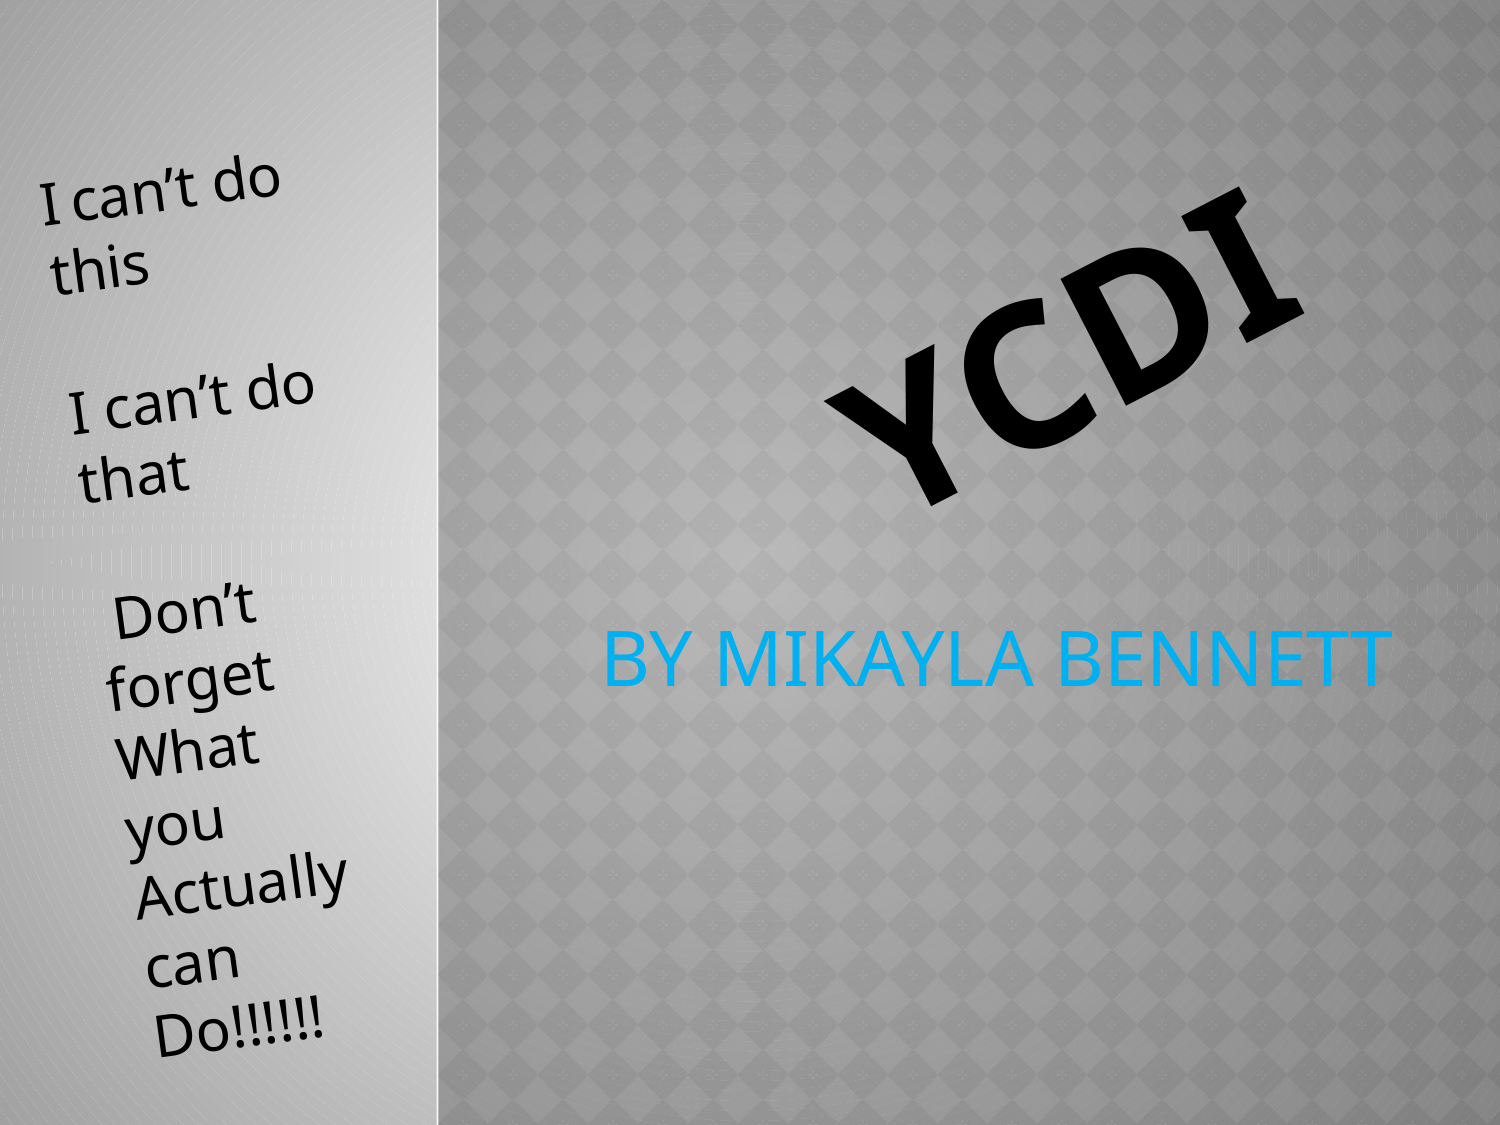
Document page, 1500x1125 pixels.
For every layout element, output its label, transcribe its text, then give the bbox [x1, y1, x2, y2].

title YCDI [361, 128, 1336, 829]
subtitle BY MIKAYLA BENNETT [562, 609, 1402, 790]
text_box I can’t do this I can’t do that Don’t forget What you Actually can Do!!!!!! [20, 125, 424, 1080]
